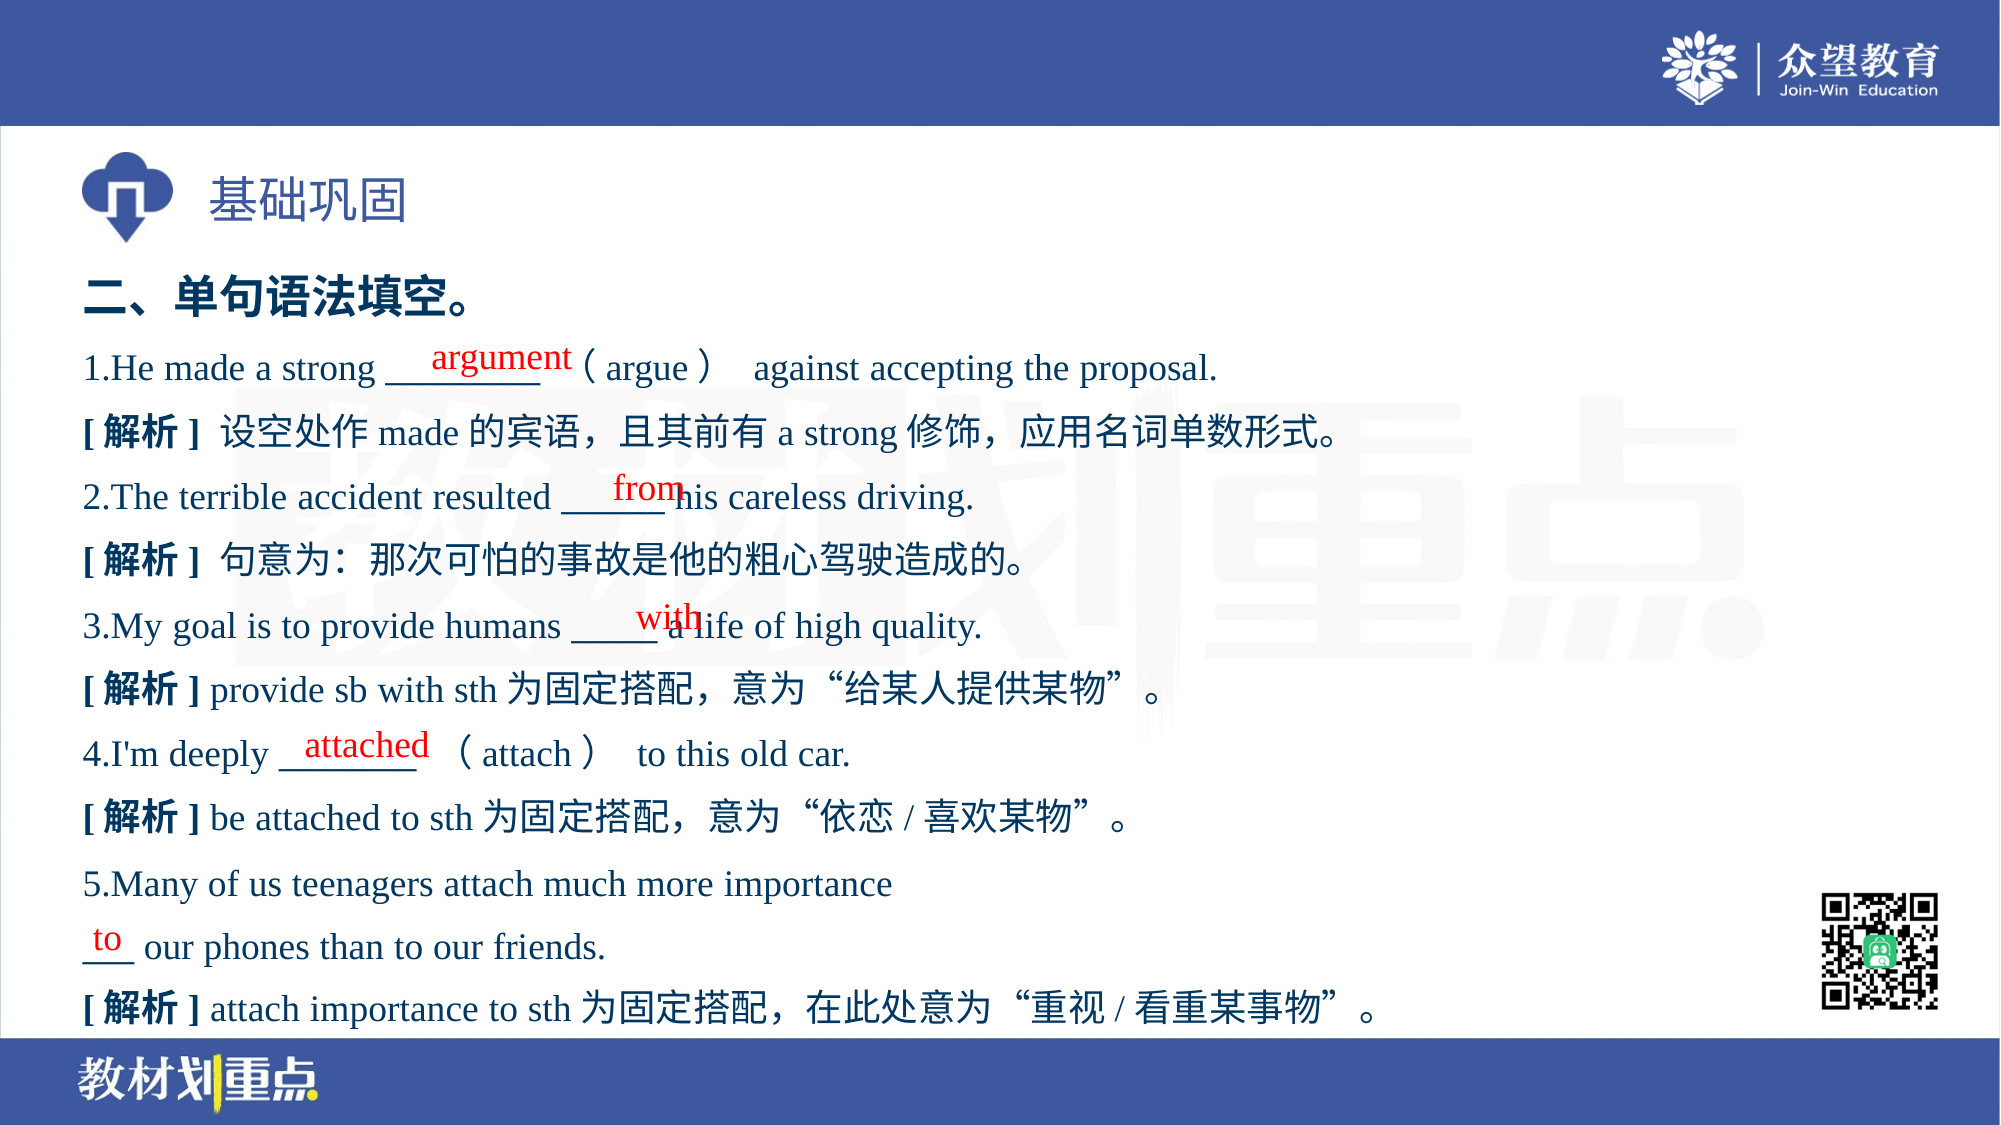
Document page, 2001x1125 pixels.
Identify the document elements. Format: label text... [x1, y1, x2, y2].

text_box 3.My goal is to provide humans _____ a life of high quality. [82, 583, 1817, 640]
picture [0, 0, 2000, 1125]
text_box argument [417, 317, 587, 372]
text_box 1.He made a strong _________ （argue） against accepting the proposal. [82, 325, 1817, 382]
text_box 4.I'm deeply ________ （attach） to this old car. [82, 711, 1817, 768]
text_box to [79, 897, 136, 953]
text_box [解析] 句意为：那次可怕的事故是他的粗心驾驶造成的。 [82, 518, 1817, 575]
text_box attached [291, 704, 444, 760]
text_box 2.The terrible accident resulted ______ his careless driving. [82, 454, 1817, 511]
text_box from [598, 447, 700, 503]
text_box 二、单句语法填空。 [82, 247, 1817, 317]
text_box [解析] 设空处作made的宾语，且其前有a strong修饰，应用名词单数形式。 [82, 390, 1817, 447]
text_box [解析] be attached to sth为固定搭配，意为“依恋/喜欢某物”。 [82, 775, 1817, 832]
text_box with [621, 576, 716, 632]
text_box 5.Many of us teenagers attach much more importance ___ our phones than to our friends. [82, 839, 1817, 961]
text_box [解析] provide sb with sth为固定搭配，意为“给某人提供某物”。 [82, 647, 1817, 704]
text_box [解析] attach importance to sth为固定搭配，在此处意为“重视/看重某事物”。 [82, 966, 1817, 1023]
